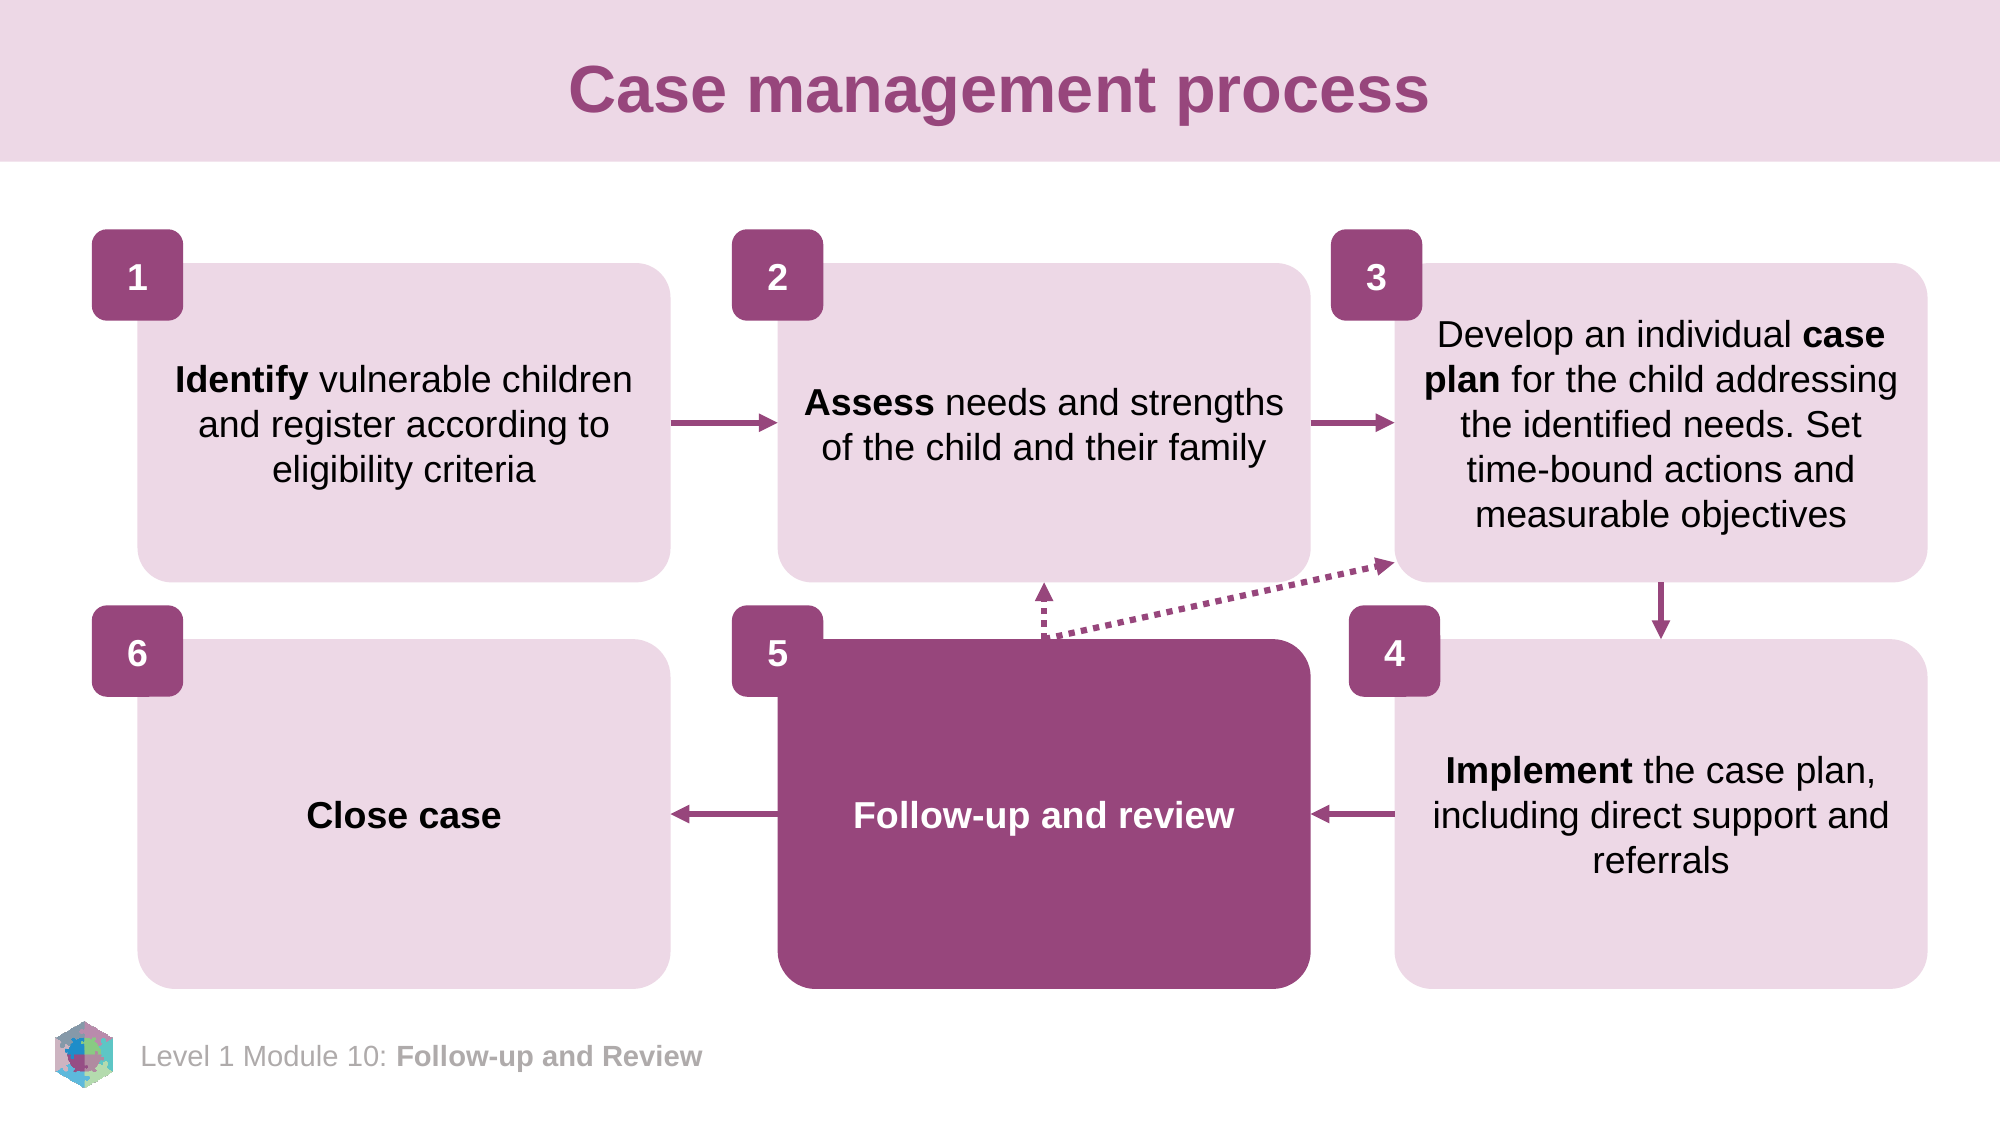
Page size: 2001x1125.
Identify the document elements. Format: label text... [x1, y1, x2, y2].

text_box Develop an individual case plan for the child addressing the identified needs. Set time-bound actions and measurable objectives [1393, 261, 1929, 584]
picture [55, 1021, 113, 1088]
text_box 6 [90, 604, 185, 698]
text_box Assess needs and strengths of the child and their family [776, 261, 1312, 584]
text_box 4 [1347, 604, 1442, 698]
text_box 5 [730, 604, 825, 698]
text_box 2 [730, 228, 825, 322]
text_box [1044, 562, 1395, 640]
title Case management process [137, 19, 1863, 163]
text_box 3 [1329, 228, 1424, 322]
text_box Implement the case plan, including direct support and referrals [1393, 638, 1929, 991]
text_box Follow-up and review [776, 638, 1312, 991]
text_box Close case [136, 638, 672, 991]
text_box Identify vulnerable children and register according to eligibility criteria [136, 261, 672, 584]
text_box 1 [90, 228, 185, 322]
